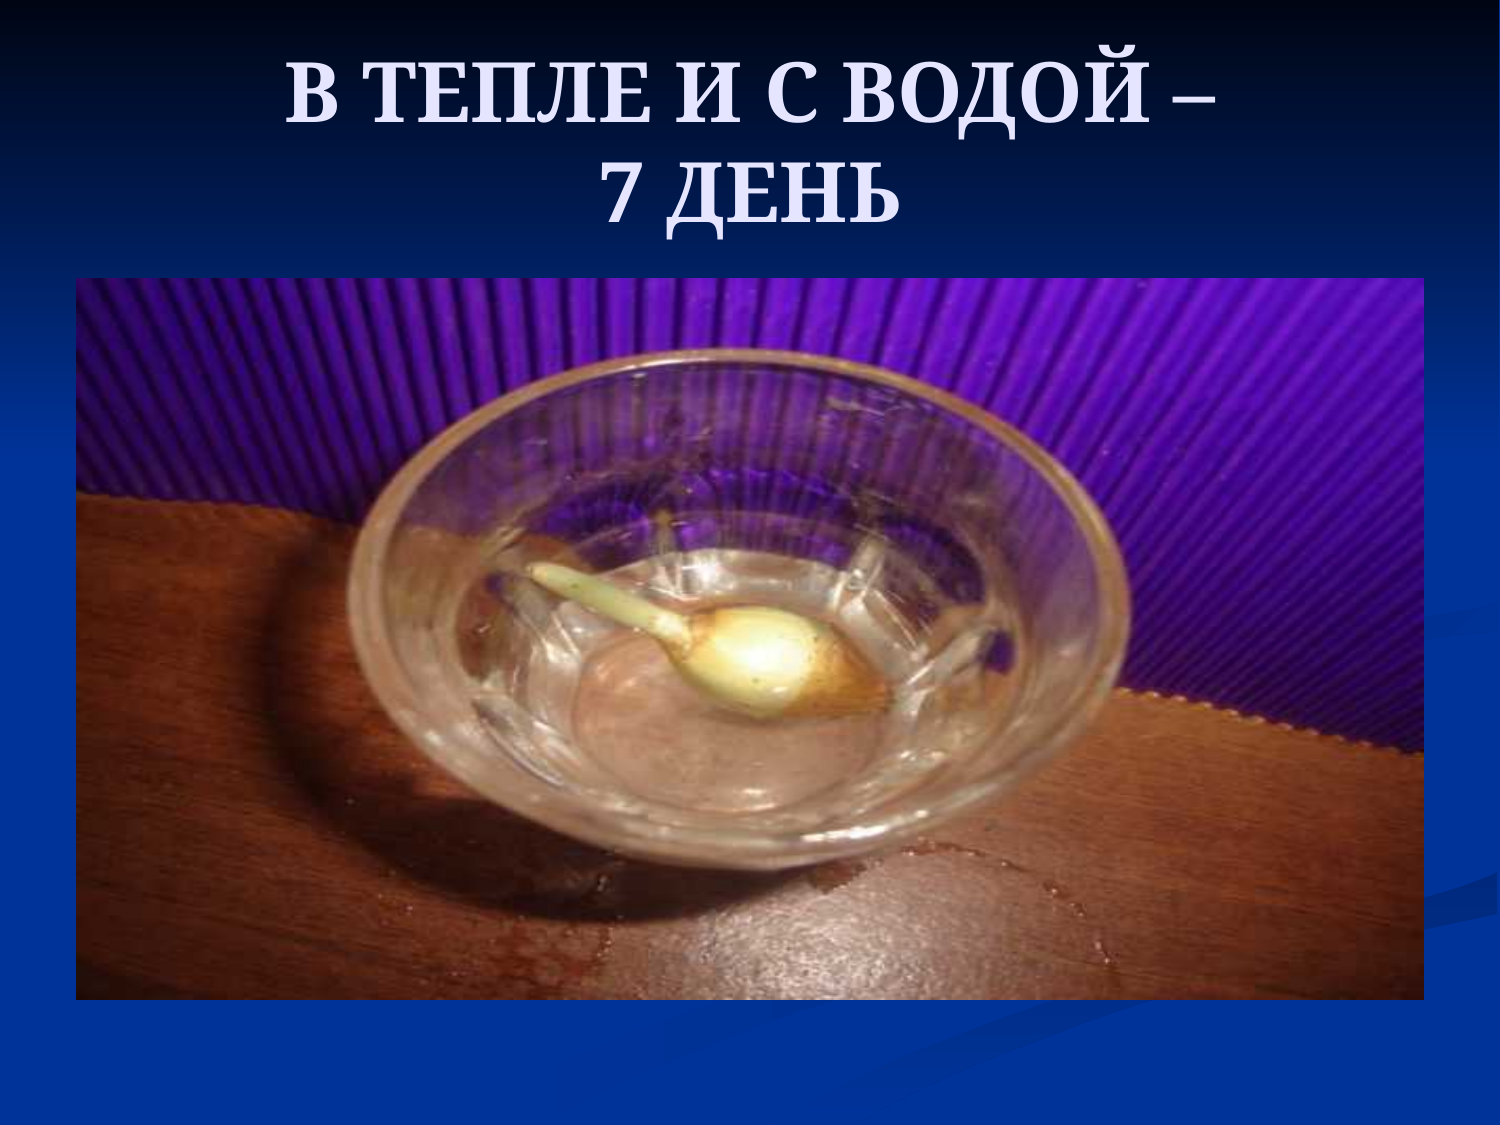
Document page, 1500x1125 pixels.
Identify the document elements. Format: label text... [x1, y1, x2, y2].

title В ТЕПЛЕ И С ВОДОЙ – 7 ДЕНЬ [74, 44, 1426, 233]
picture [76, 278, 1424, 1000]
